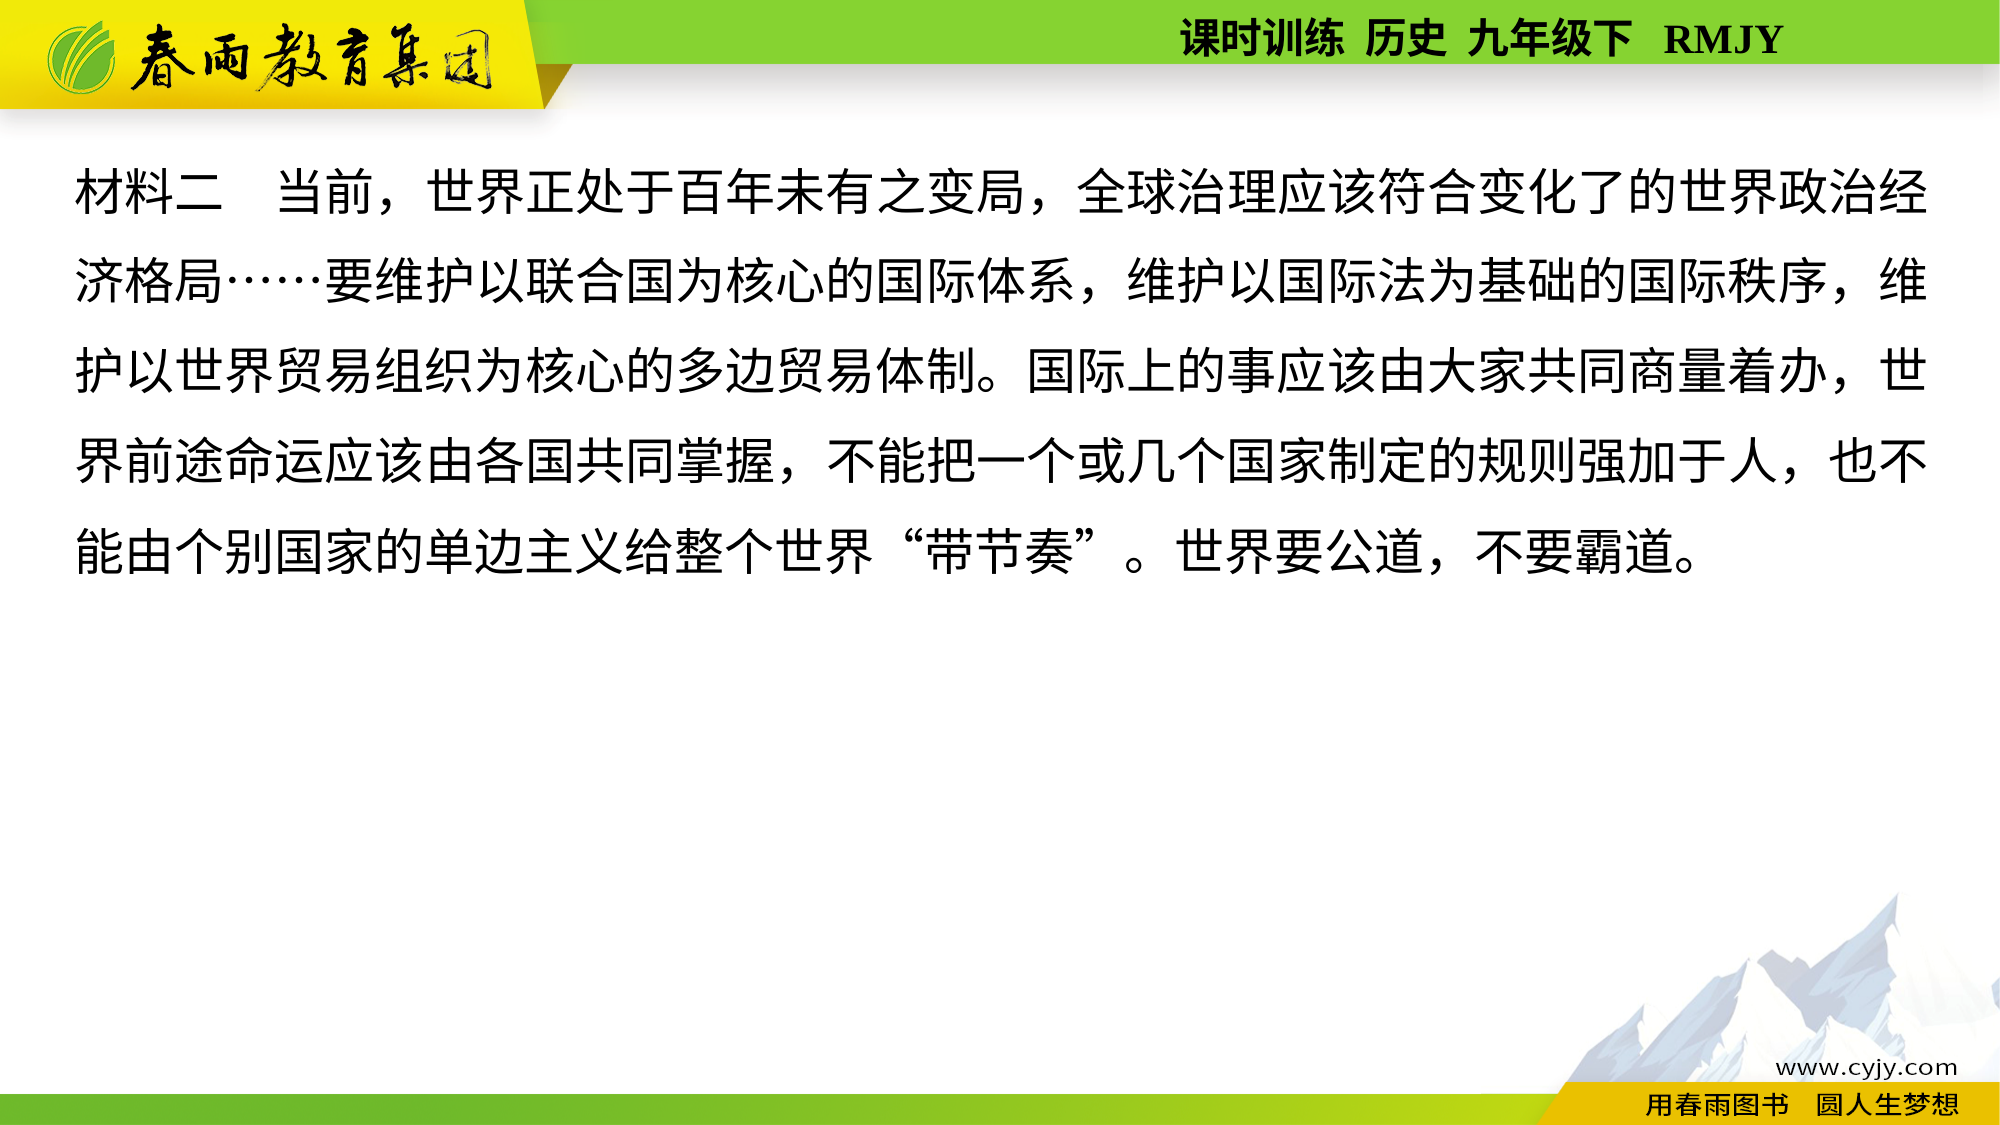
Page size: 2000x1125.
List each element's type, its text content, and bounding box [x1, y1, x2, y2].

picture [0, 0, 2000, 1125]
list 材料二 当前，世界正处于百年未有之变局，全球治理应该符合变化了的世界政治经济格局……要维护以联合国为核心的国际体系，维护以国际法为基础的国际秩序，维护以世界贸易组织为核心的多边贸易体制。国际上的事应该由大家共同商量着办，世界前途命运应该由各国共同掌握，不能把一个或几个国家制定的规则强加于人，也不能由个别国家的单边主义给整个世界“带节奏”。世界要公道，不要霸道。 [59, 122, 1944, 581]
